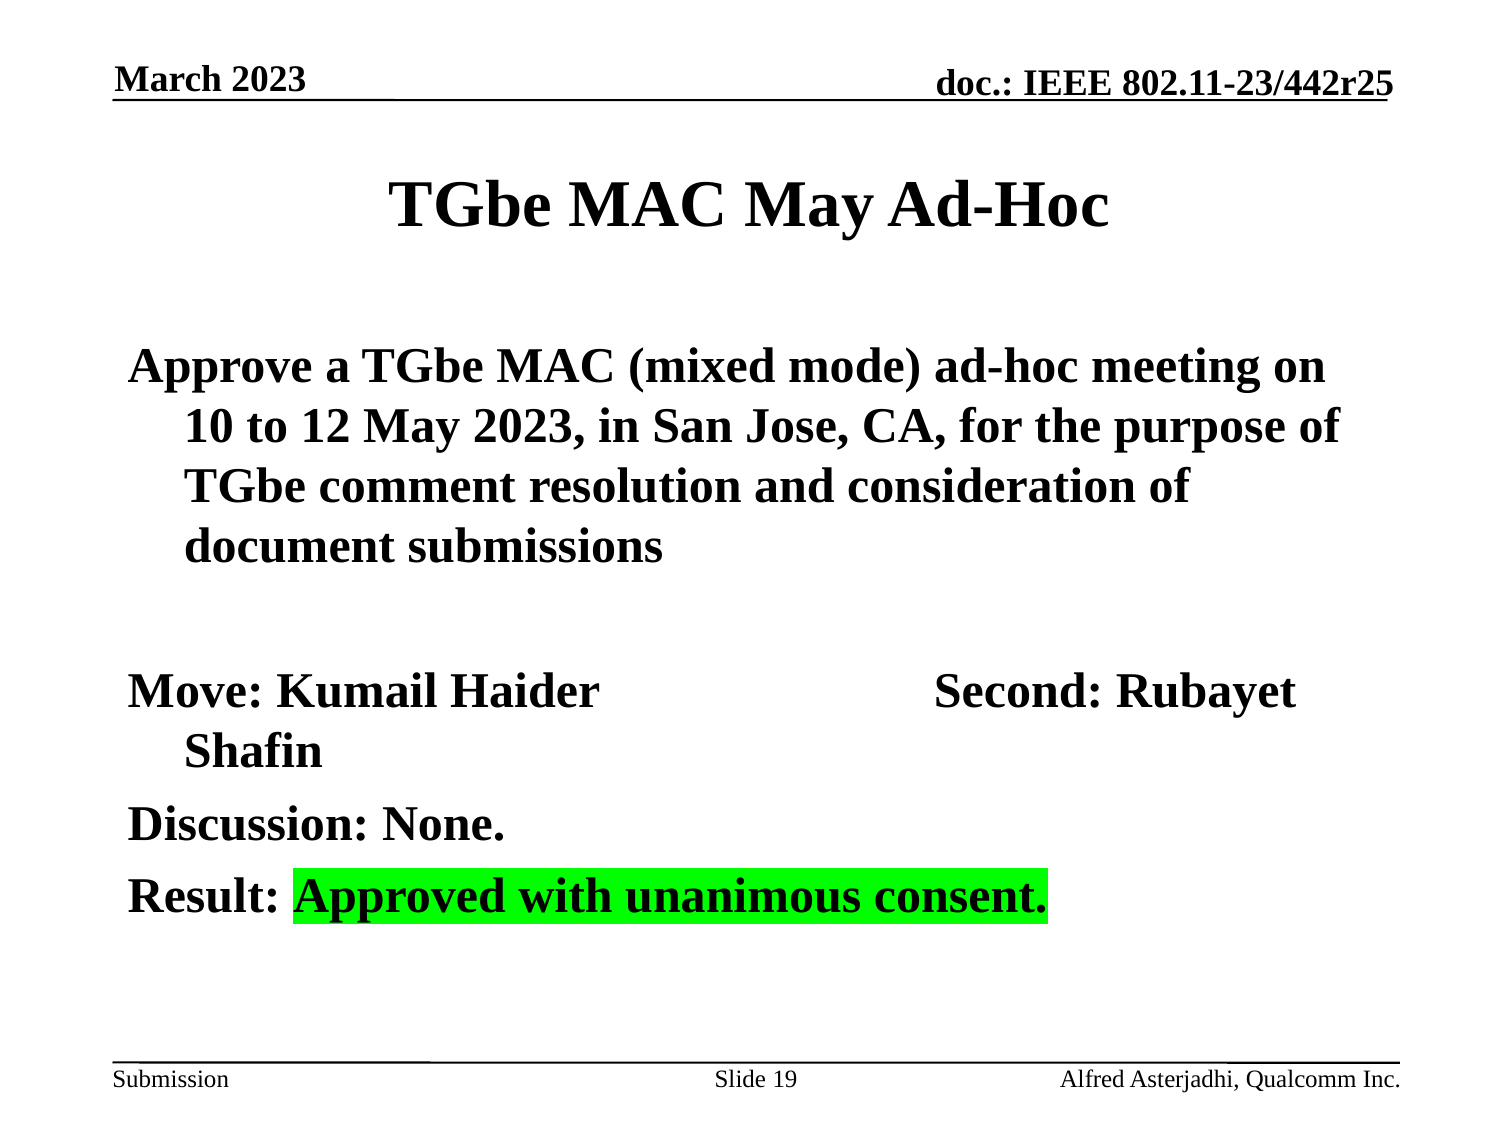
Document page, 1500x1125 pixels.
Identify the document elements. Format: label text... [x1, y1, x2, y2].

footer Alfred Asterjadhi, Qualcomm Inc. [878, 1061, 1402, 1093]
title TGbe MAC May Ad-Hoc [112, 112, 1388, 288]
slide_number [114, 54, 423, 100]
list Approve a TGbe MAC (mixed mode) ad-hoc meeting on 10 to 12 May 2023, in San Jose, CA, for the purpose of TGbe comment resolution and consideration of document submissions Move: Kumail Haider Second: Rubayet Shafin Discussion: None. Result: Approved with unanimous consent. [112, 324, 1388, 1000]
slide_number Slide 19 [712, 1061, 800, 1123]
